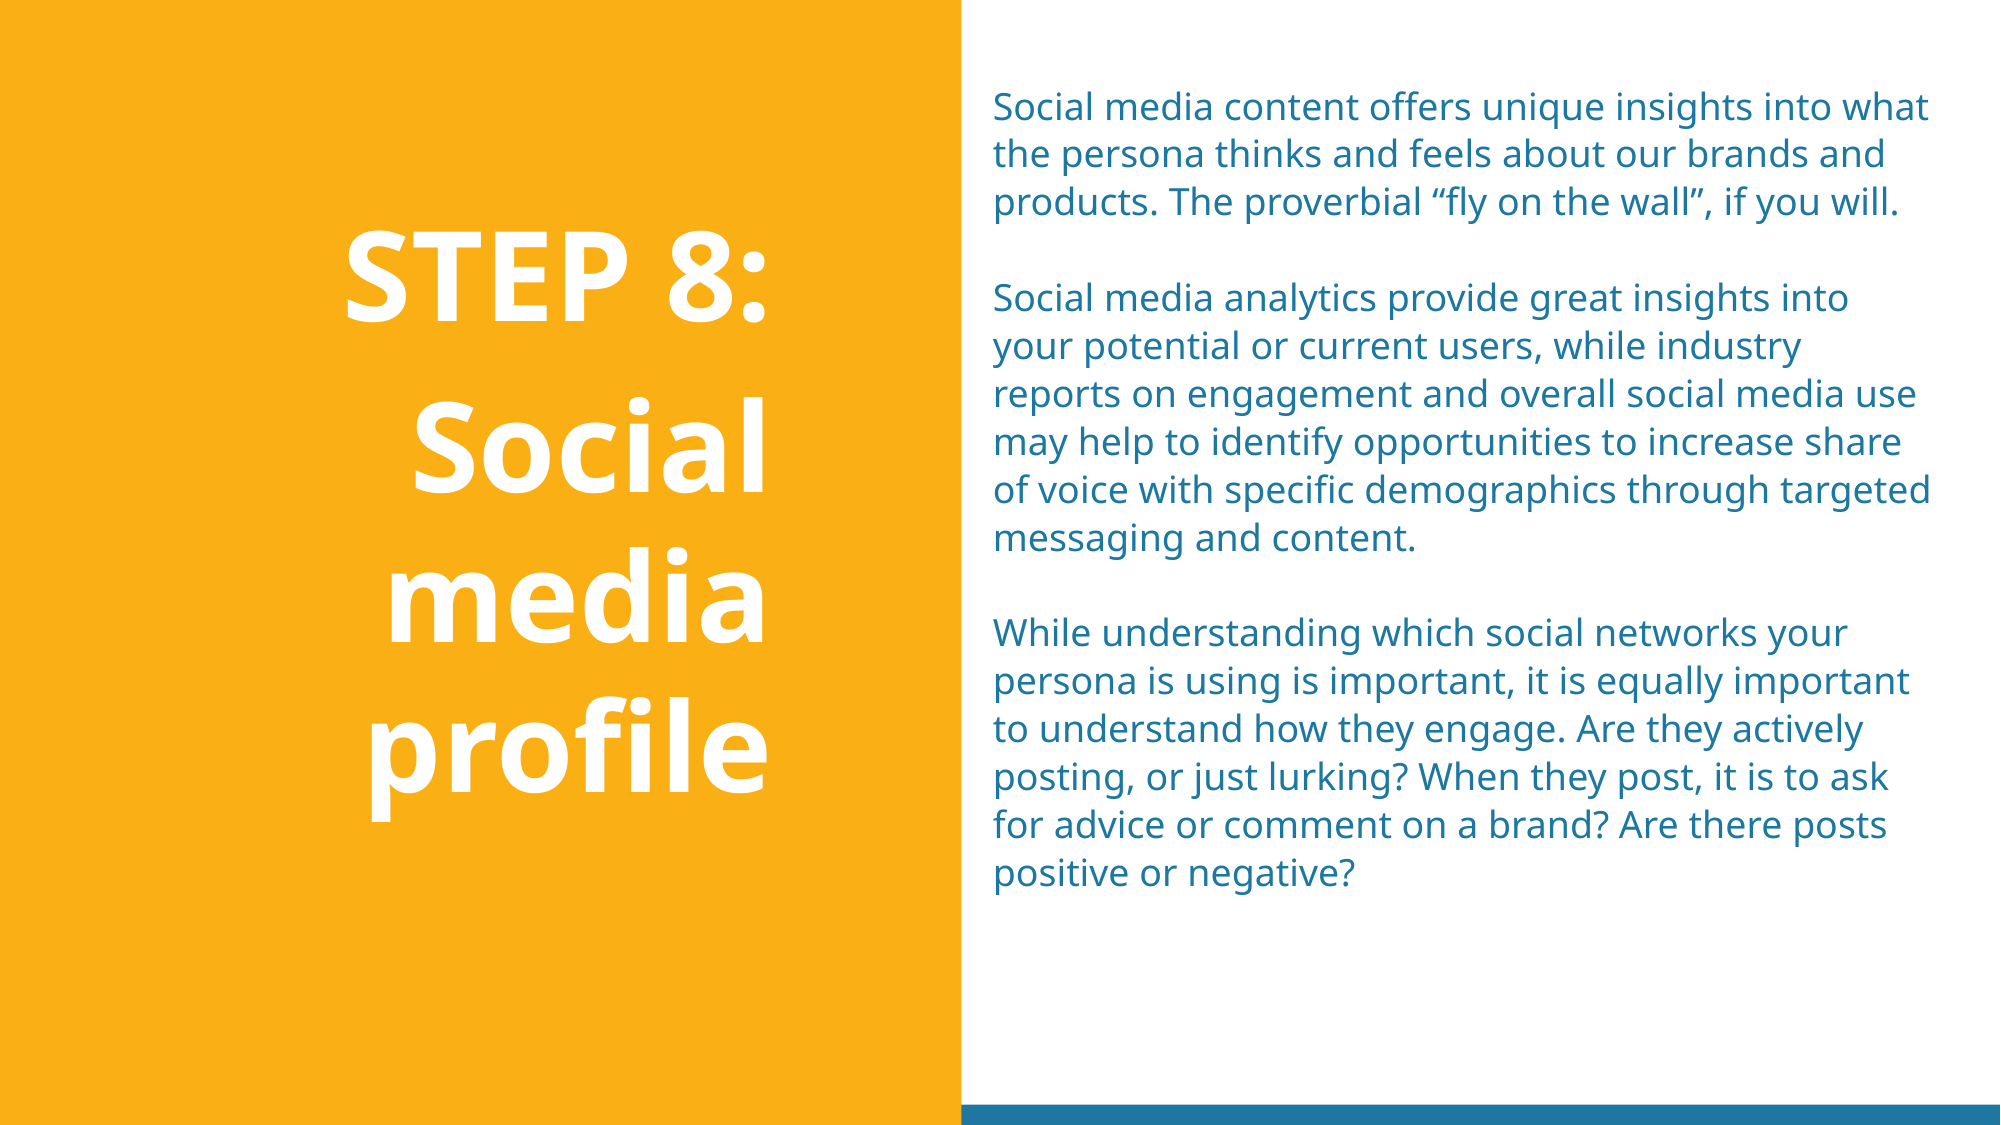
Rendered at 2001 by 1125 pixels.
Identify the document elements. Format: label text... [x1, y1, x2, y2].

text_box [0, 0, 962, 1125]
text_box STEP 8: Social media profile [70, 188, 788, 256]
text_box Social media content offers unique insights into what the persona thinks and feels about our brands and products. The proverbial “fly on the wall”, if you will. Social media analytics provide great insights into your potential or current users, while industry reports on engagement and overall social media use may help to identify opportunities to increase share of voice with specific demographics through targeted messaging and content. While understanding which social networks your persona is using is important, it is equally important to understand how they engage. Are they actively posting, or just lurking? When they post, it is to ask for advice or comment on a brand? Are there posts positive or negative? [978, 72, 1955, 902]
